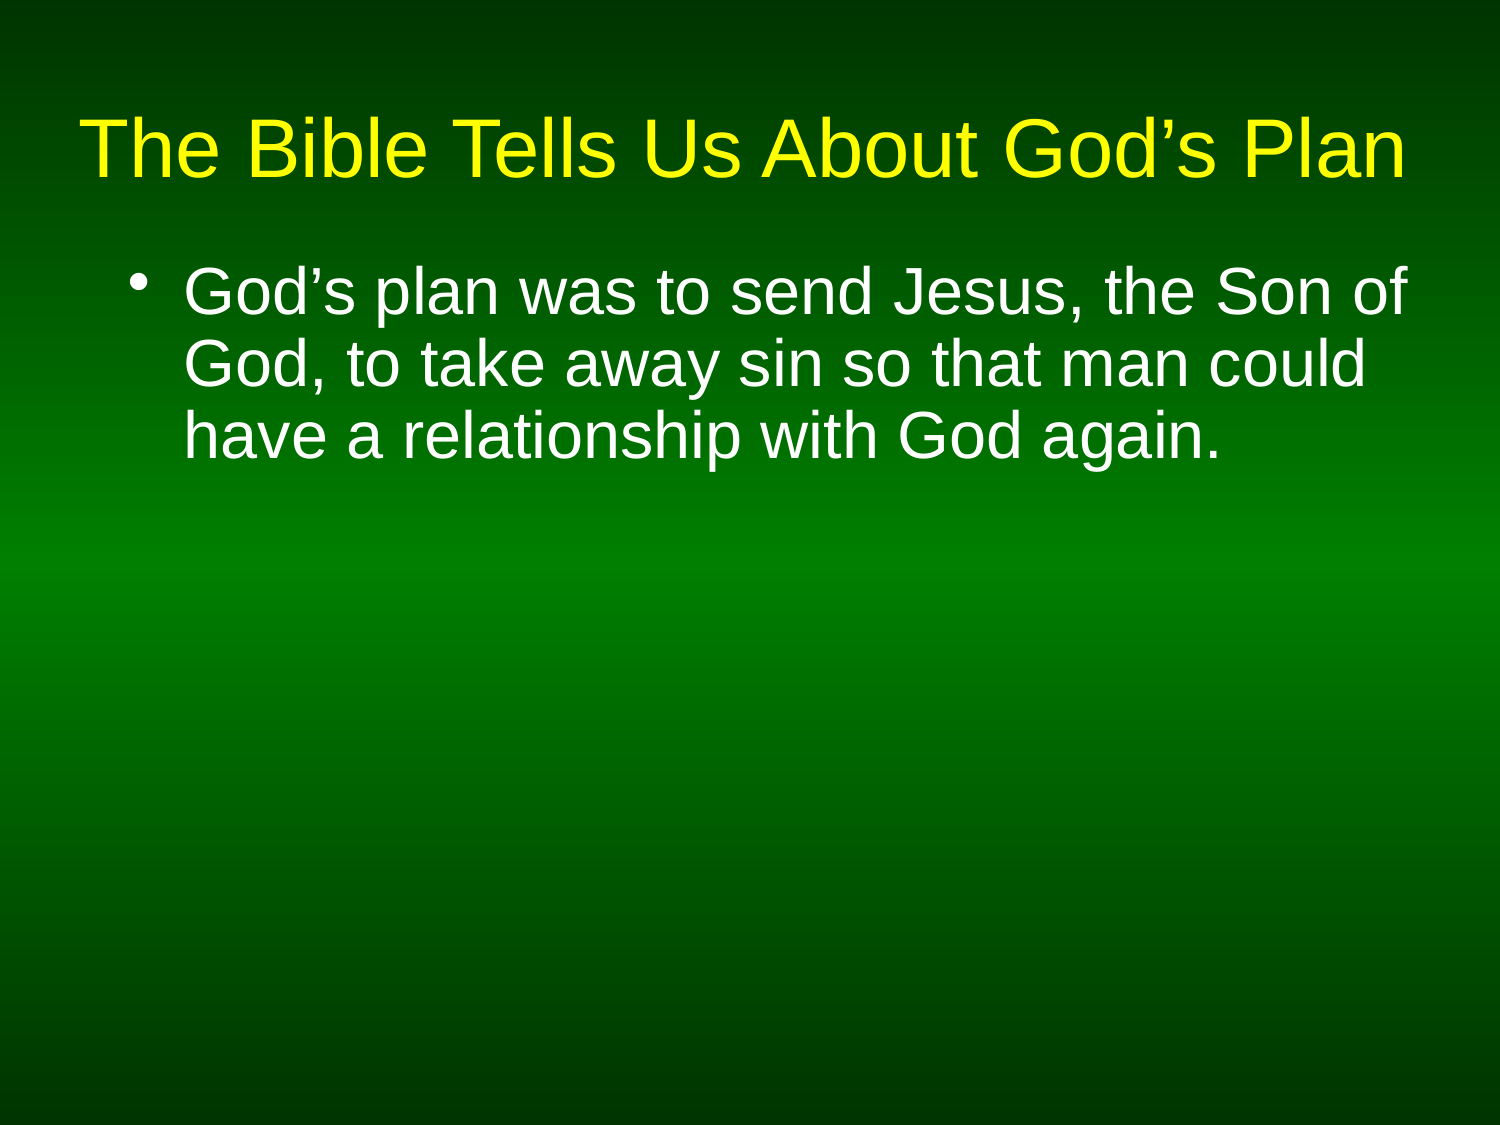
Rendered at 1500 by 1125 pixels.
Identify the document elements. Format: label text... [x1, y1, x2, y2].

title The Bible Tells Us About God’s Plan [50, 50, 1438, 238]
list God’s plan was to send Jesus, the Son of God, to take away sin so that man could have a relationship with God again. [112, 249, 1438, 500]
